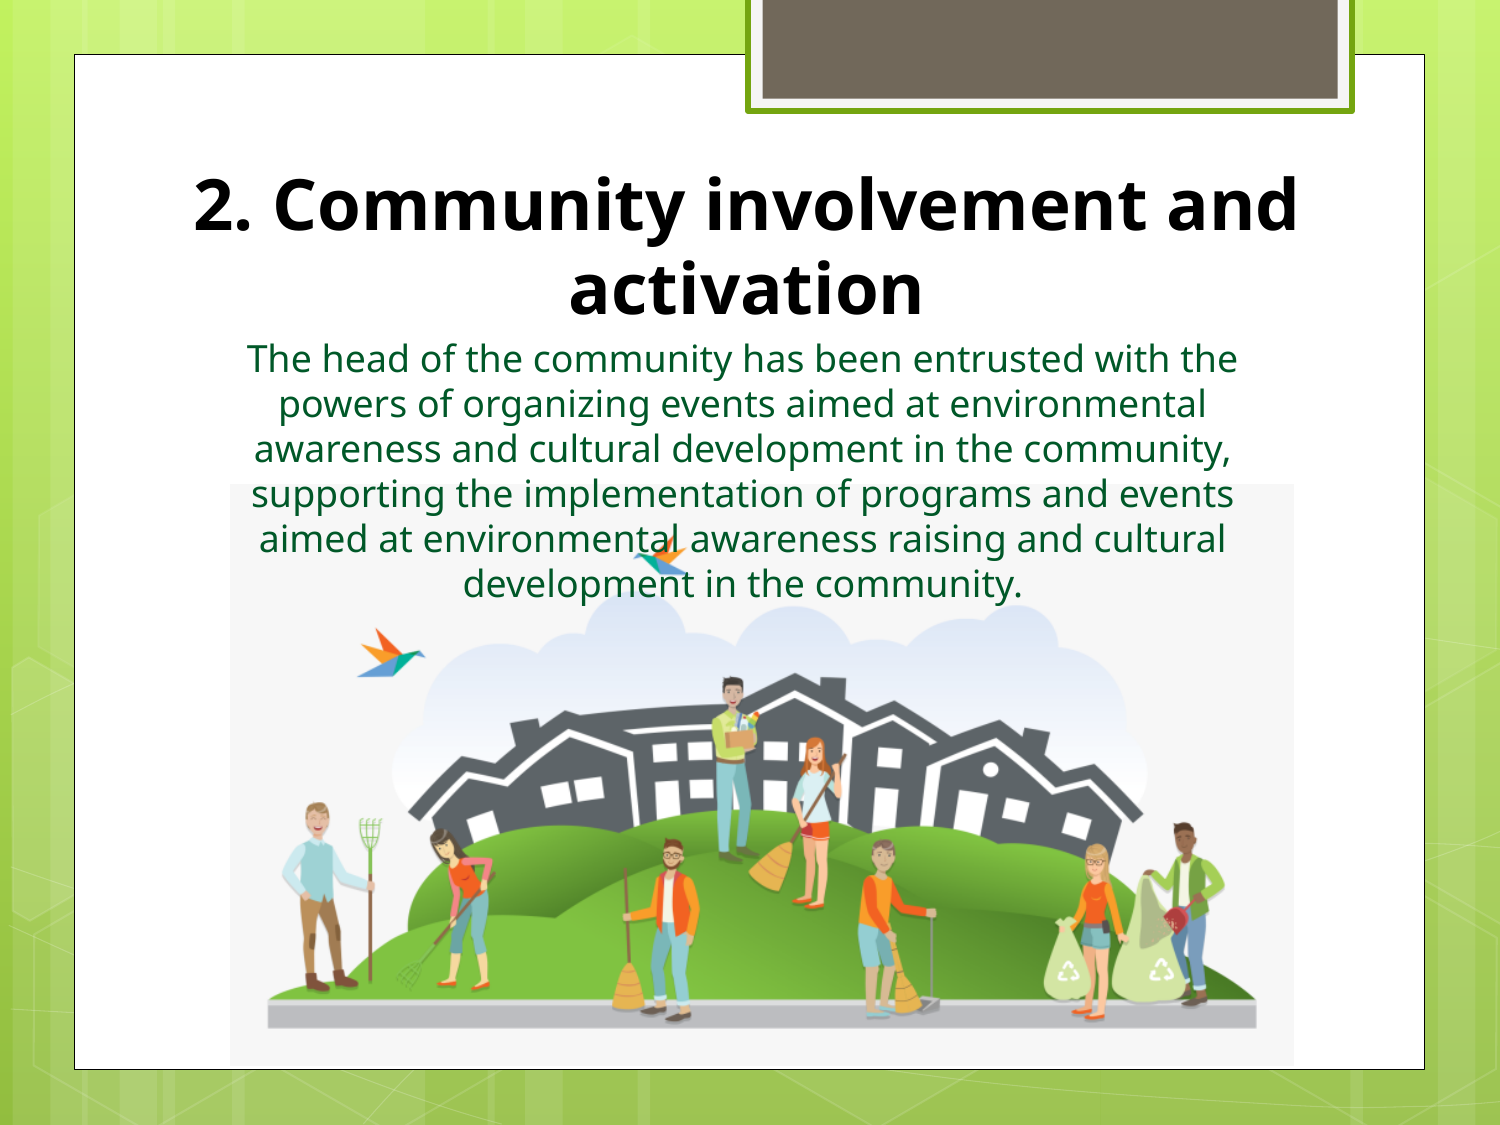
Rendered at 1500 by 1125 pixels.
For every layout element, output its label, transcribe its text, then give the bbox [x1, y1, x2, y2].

picture [230, 486, 1294, 1066]
title 2. Community involvement and activation [171, 149, 1324, 337]
list The head of the community has been entrusted with the powers of organizing events aimed at environmental awareness and cultural development in the community, supporting the implementation of programs and events aimed at environmental awareness raising and cultural development in the community. [181, 327, 1294, 1010]
